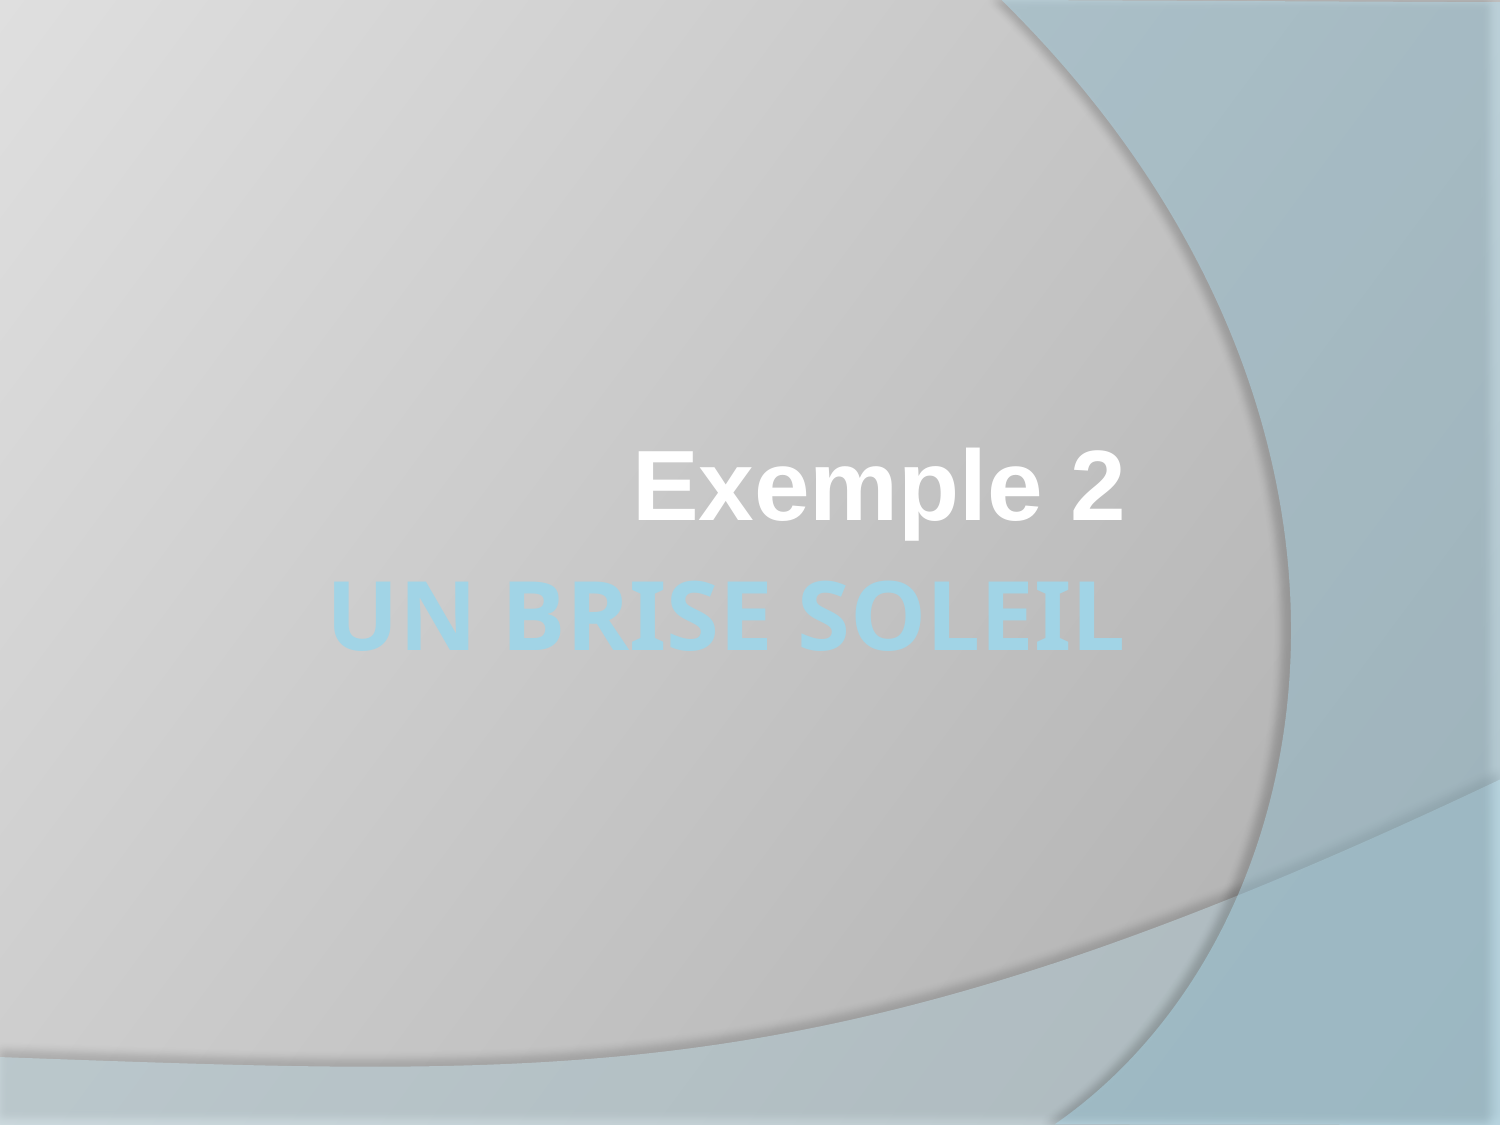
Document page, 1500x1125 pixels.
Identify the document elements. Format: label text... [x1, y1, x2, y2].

title un brise soleil [70, 547, 1134, 925]
subtitle Exemple 2 [71, 253, 1134, 541]
